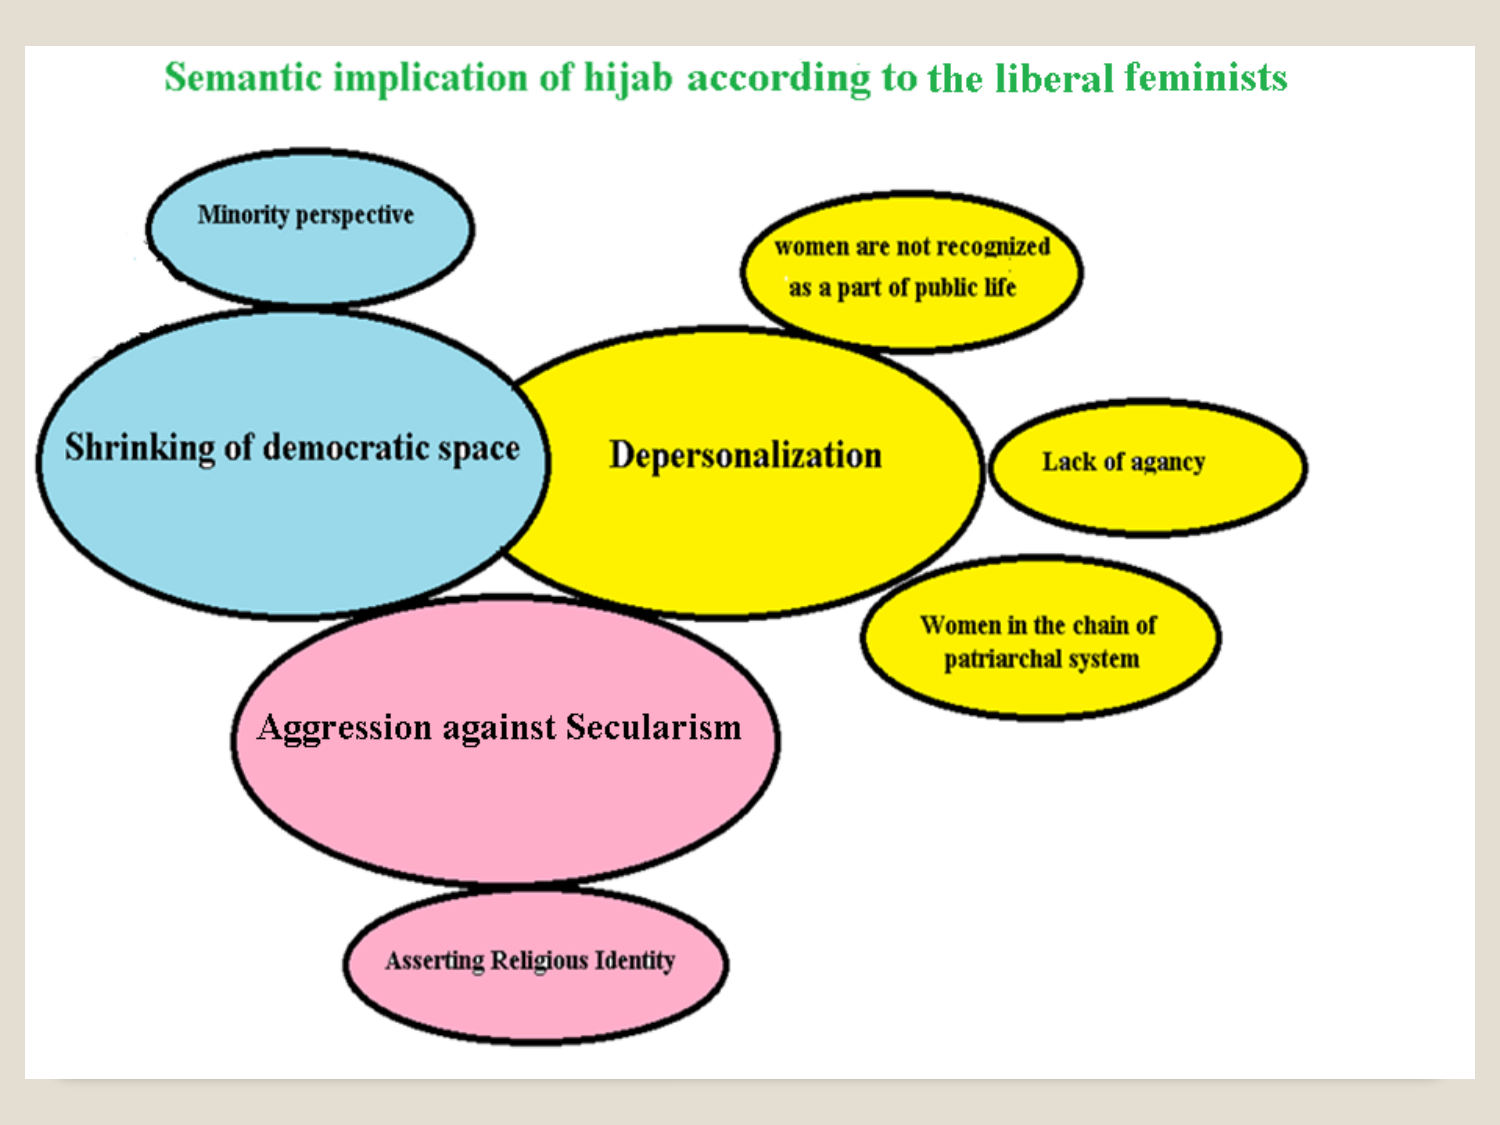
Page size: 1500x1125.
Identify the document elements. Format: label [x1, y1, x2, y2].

picture [25, 46, 1475, 1079]
